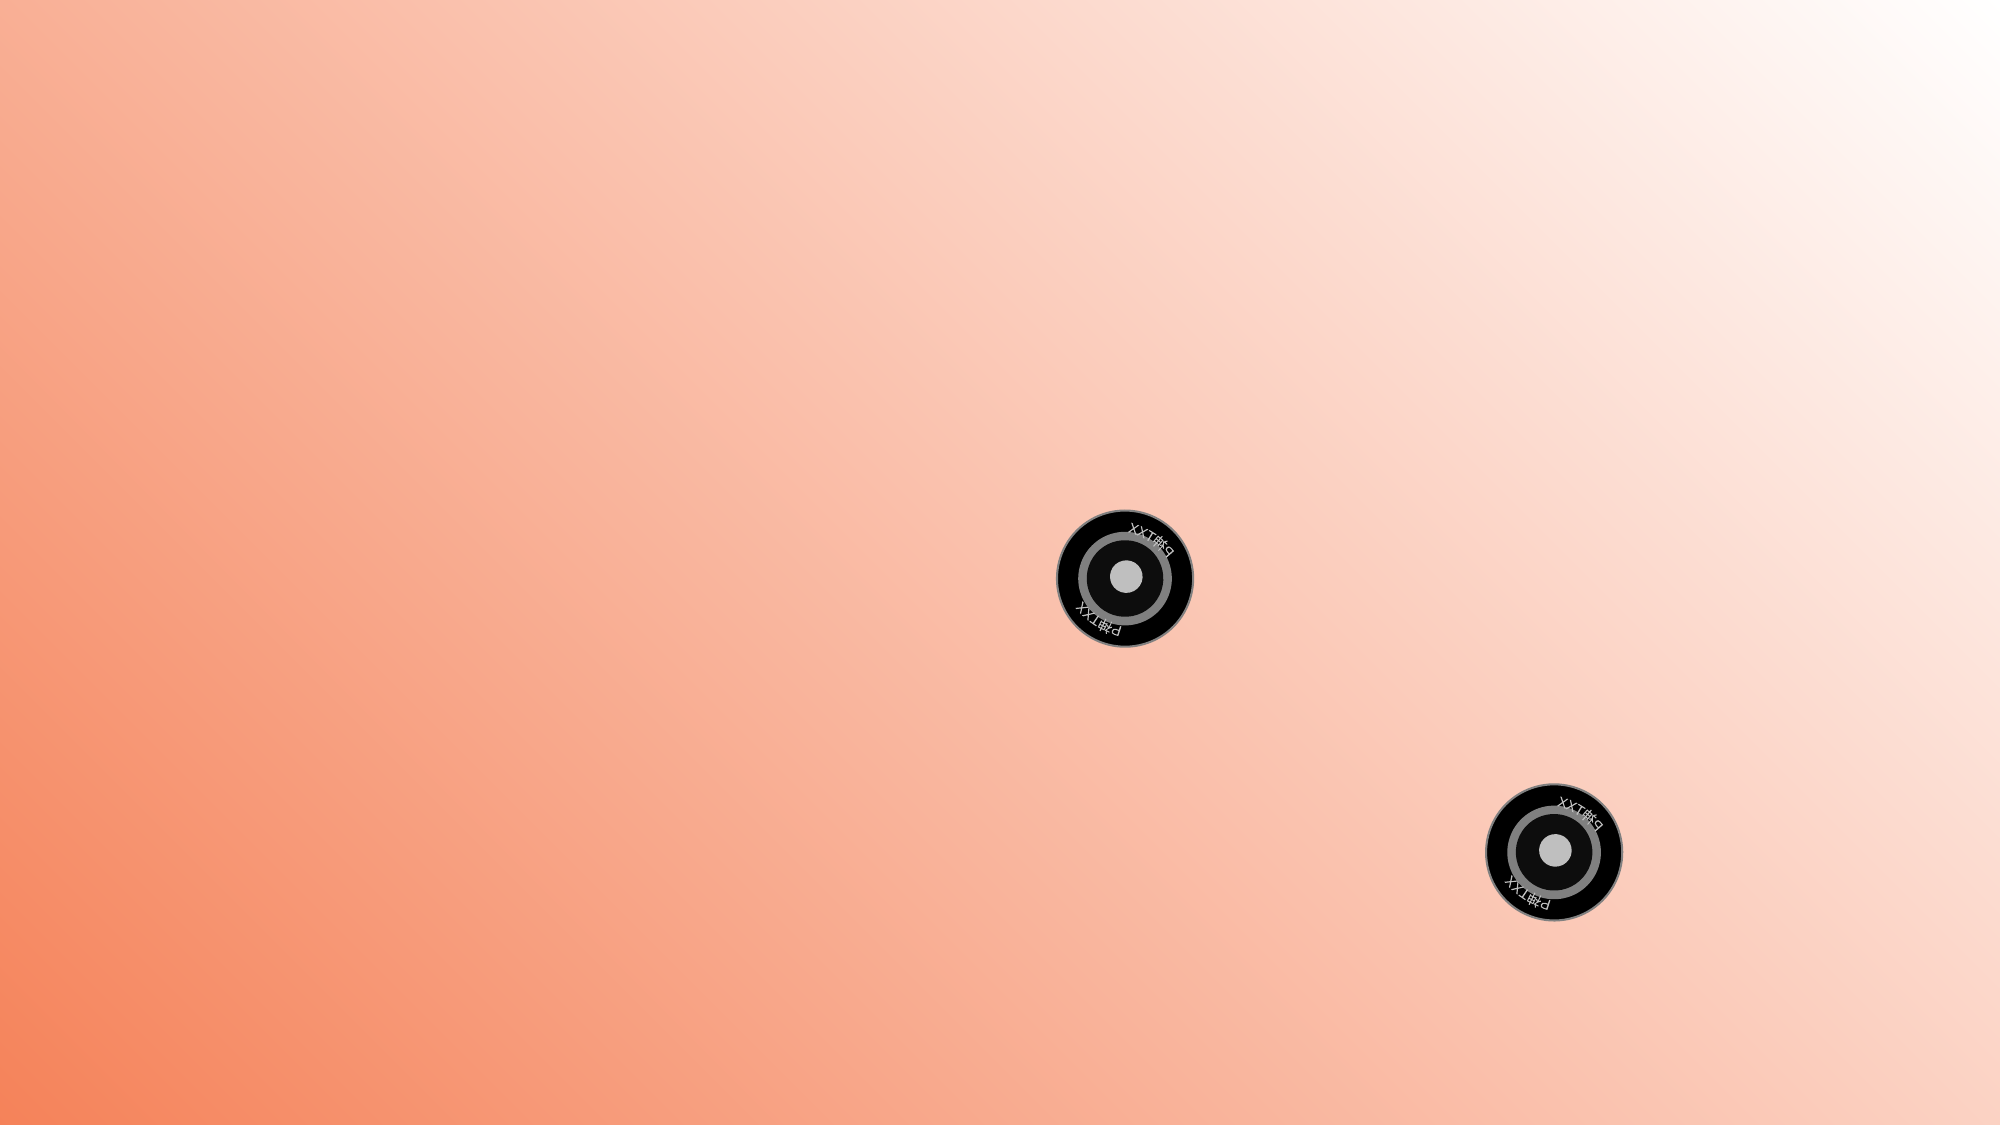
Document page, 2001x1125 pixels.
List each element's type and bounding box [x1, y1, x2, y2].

text_box [1056, 510, 1194, 647]
text_box [1485, 784, 1623, 921]
